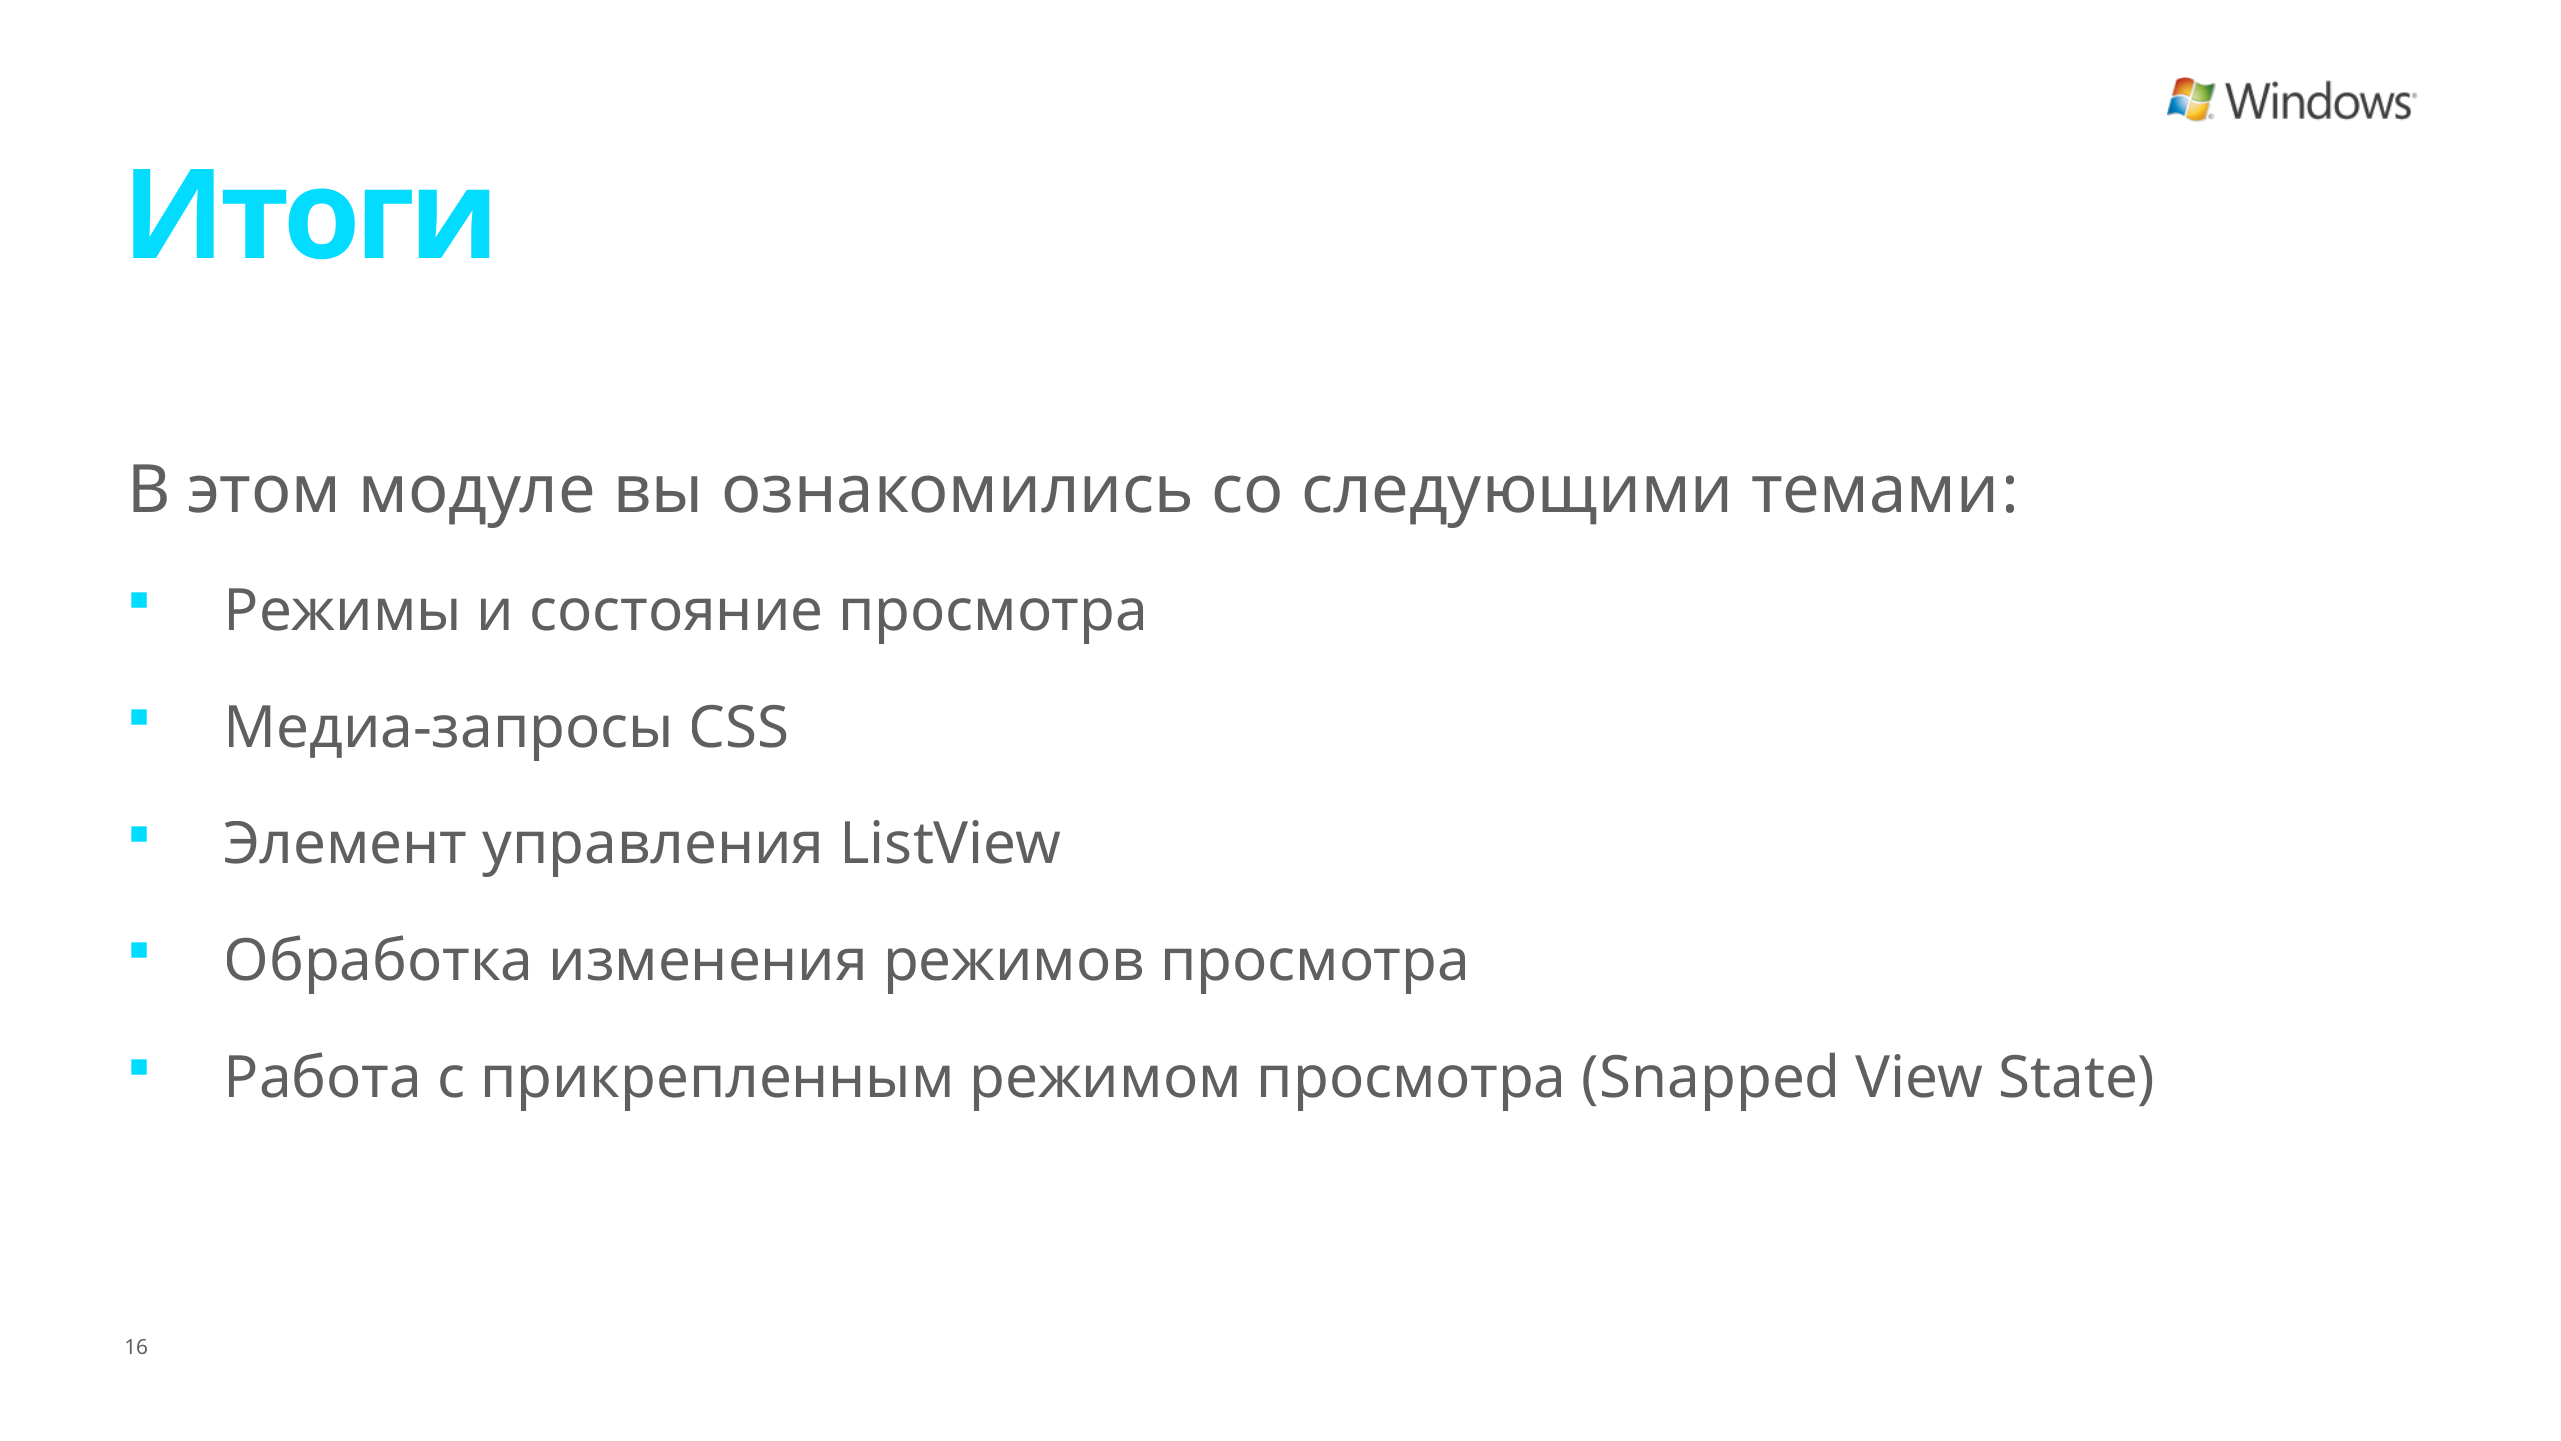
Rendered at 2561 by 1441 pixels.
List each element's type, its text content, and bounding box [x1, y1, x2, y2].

title Итоги [122, 48, 2465, 286]
list В этом модуле вы ознакомились со следующими темами: Режимы и состояние просмотра Медиа-запросы CSS Элемент управления ListView Обработка изменения режимов просмотра Работа с прикрепленным режимом просмотра (Snapped View State) [127, 405, 2470, 1128]
